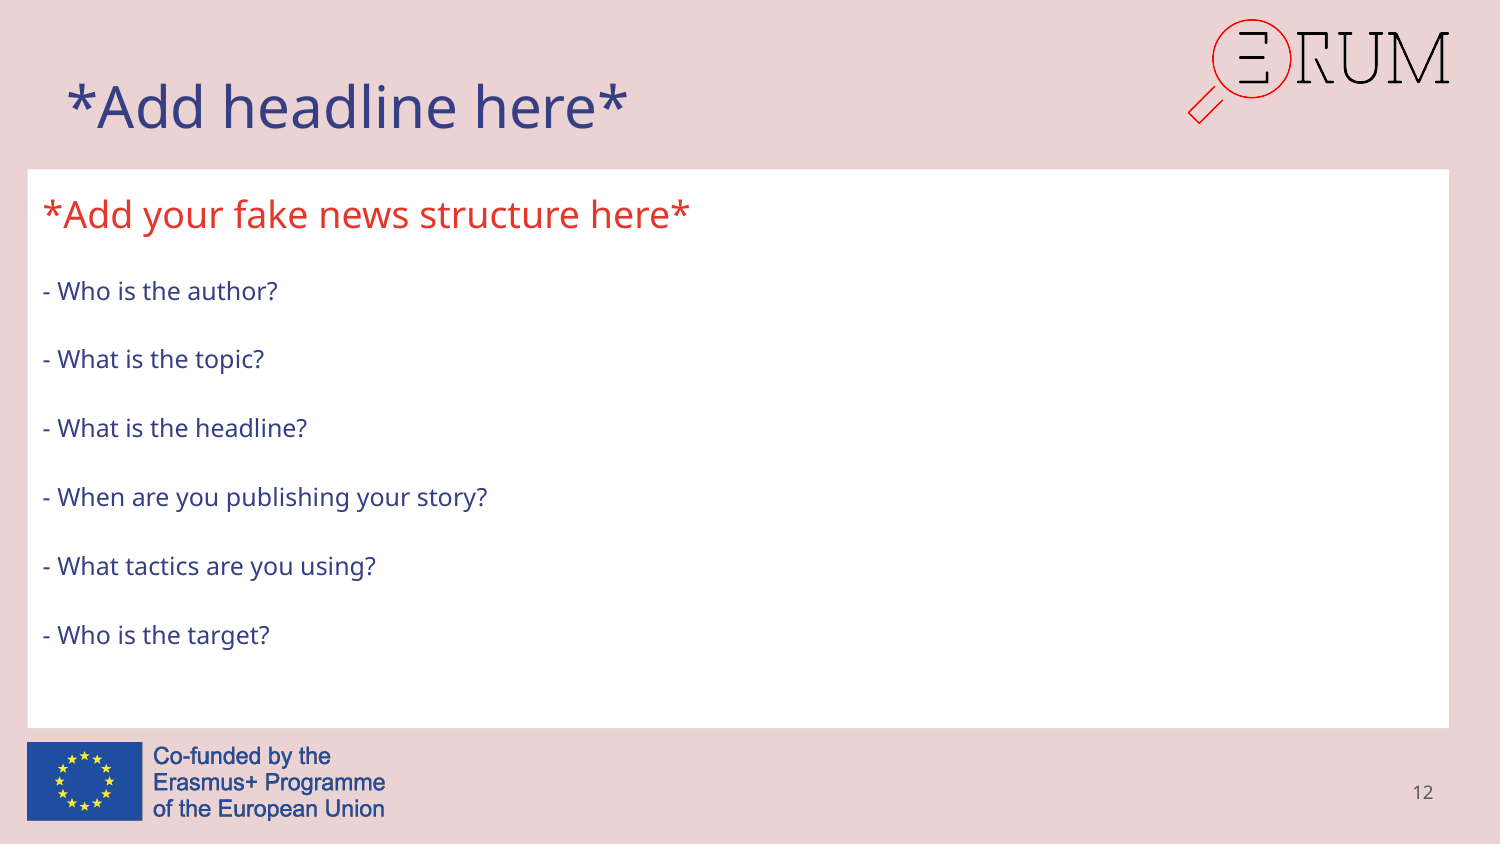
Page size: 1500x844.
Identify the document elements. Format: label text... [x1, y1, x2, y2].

title *Add headline here* [51, 55, 1168, 150]
picture [1136, 0, 1500, 137]
list *Add your fake news structure here* - Who is the author? - What is the topic? - What is the headline? - When are you publishing your story? - What tactics are you using? - Who is the target? [27, 169, 1449, 729]
picture [27, 742, 385, 821]
slide_number 12 [1358, 761, 1449, 826]
